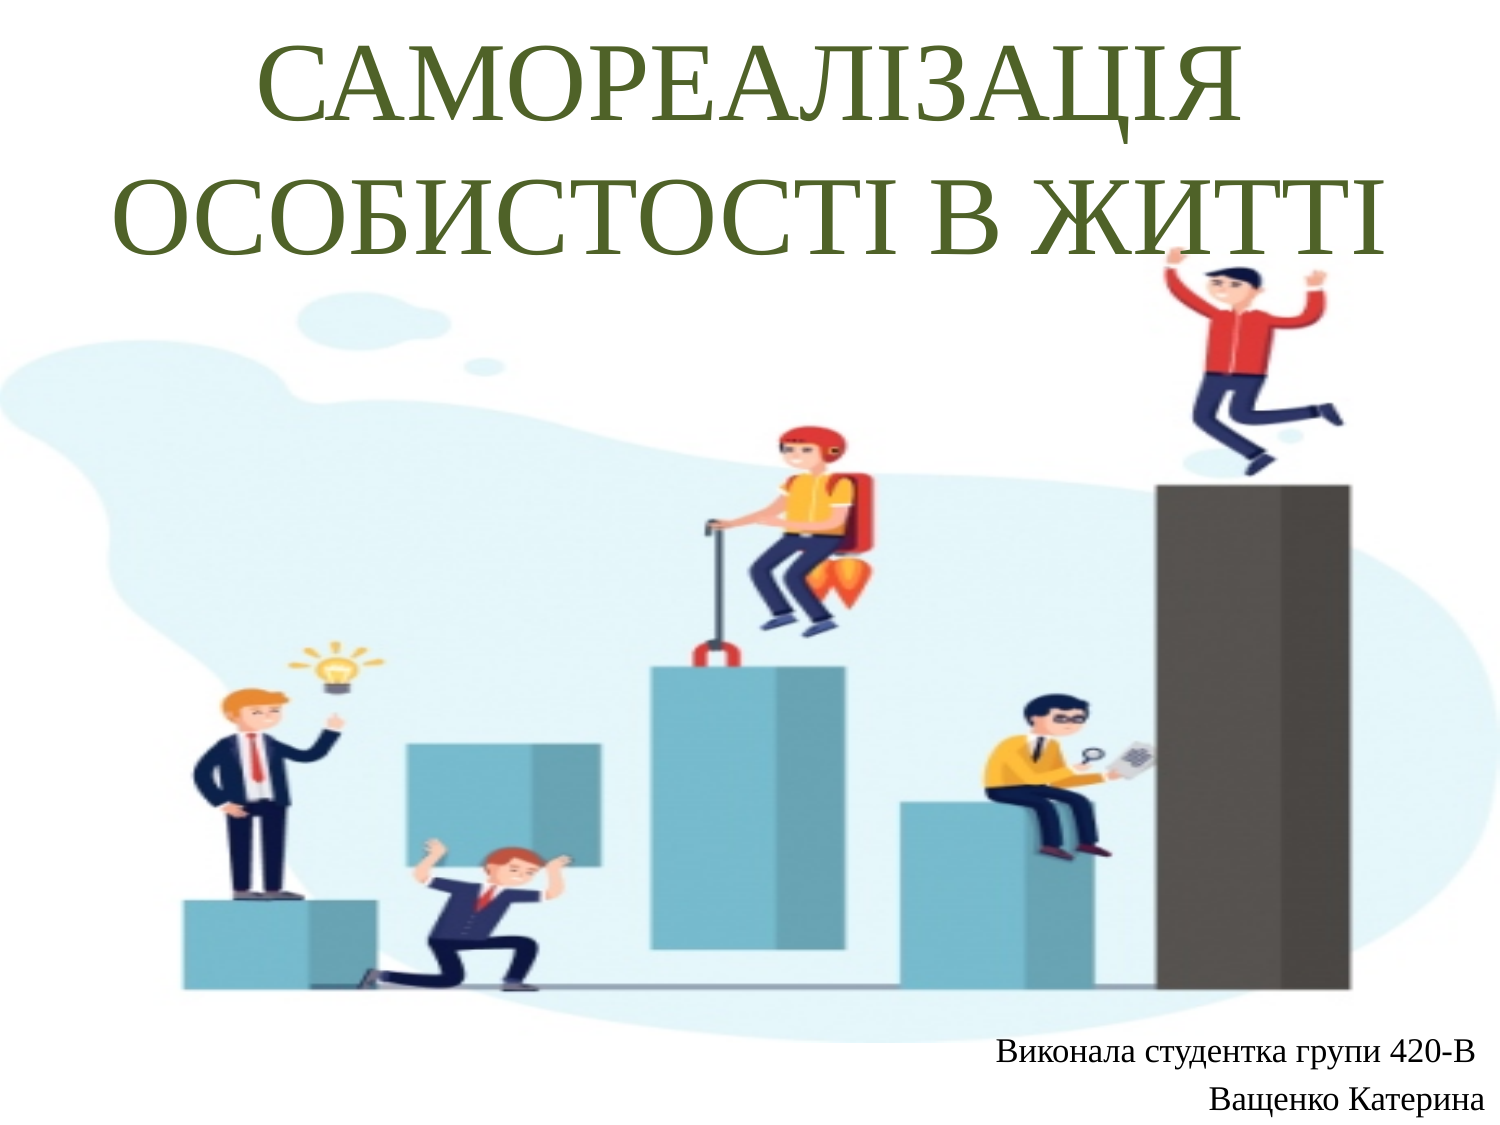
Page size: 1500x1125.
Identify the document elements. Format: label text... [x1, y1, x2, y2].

title Самореалізація особистості в житті [0, 0, 1500, 200]
list Виконала студентка групи 420-В Ващенко Катерина [667, 1049, 1500, 1125]
picture [0, 245, 1500, 1044]
